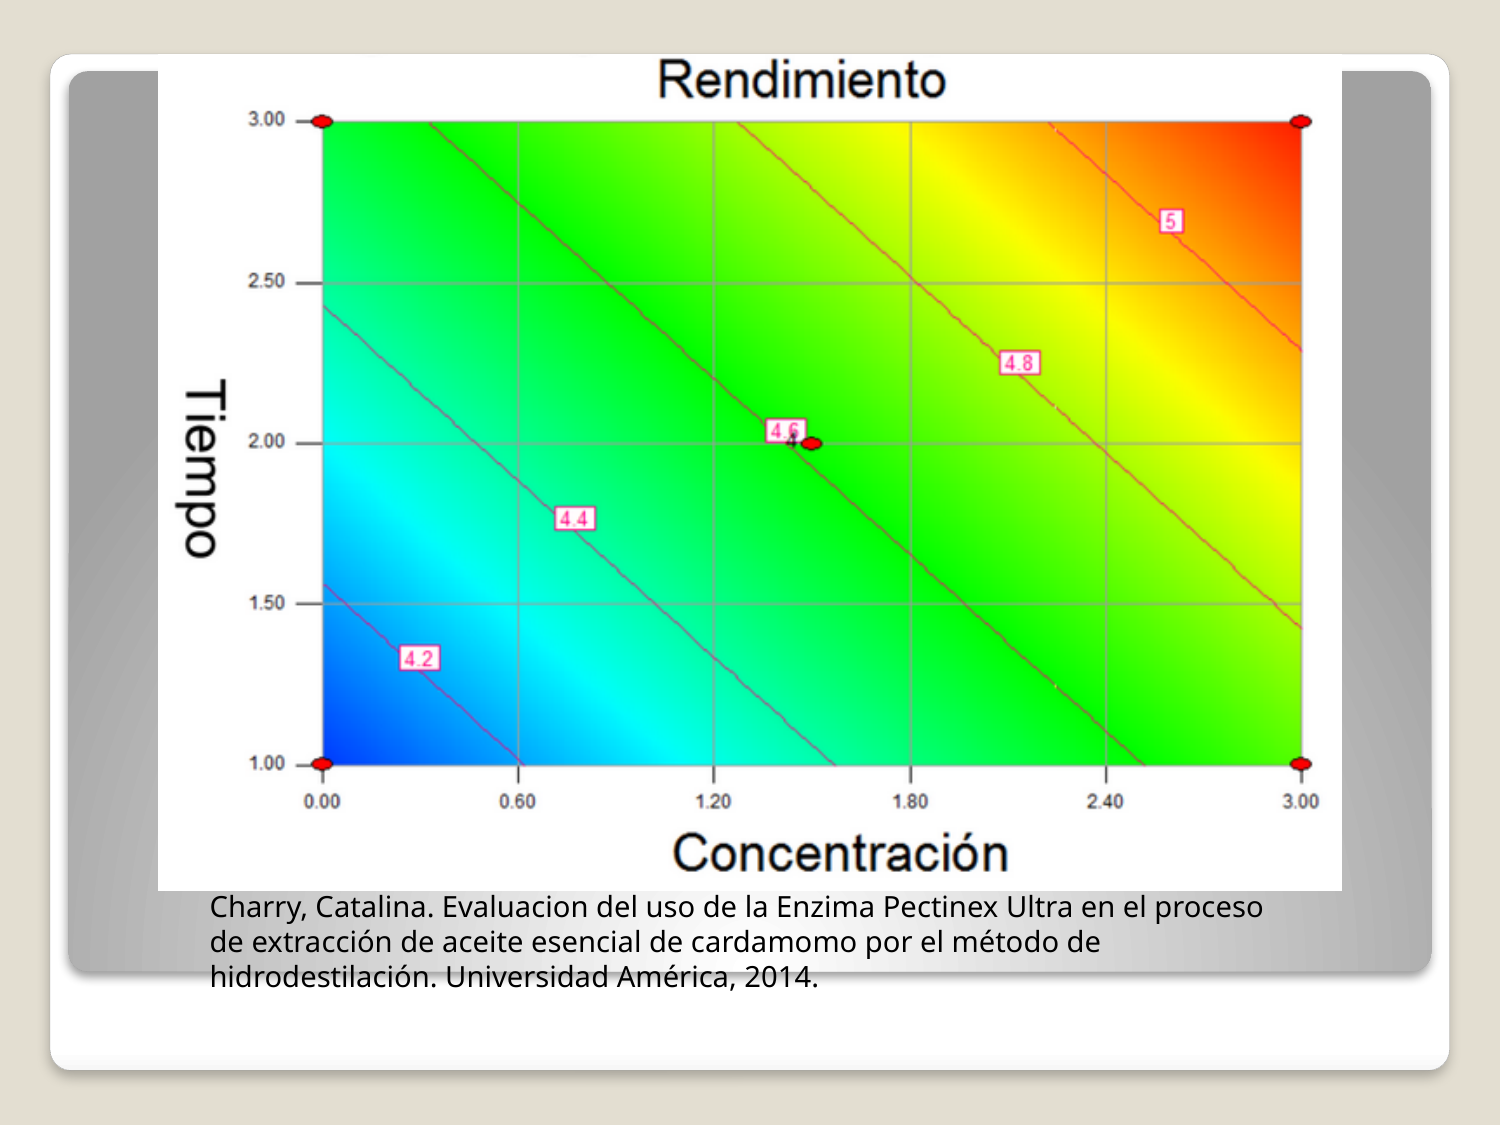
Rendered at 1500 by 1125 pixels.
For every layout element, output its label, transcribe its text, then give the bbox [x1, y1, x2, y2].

picture [158, 53, 1342, 891]
text_box Charry, Catalina. Evaluacion del uso de la Enzima Pectinex Ultra en el proceso de extracción de aceite esencial de cardamomo por el método de hidrodestilación. Universidad América, 2014. [194, 903, 1306, 1001]
